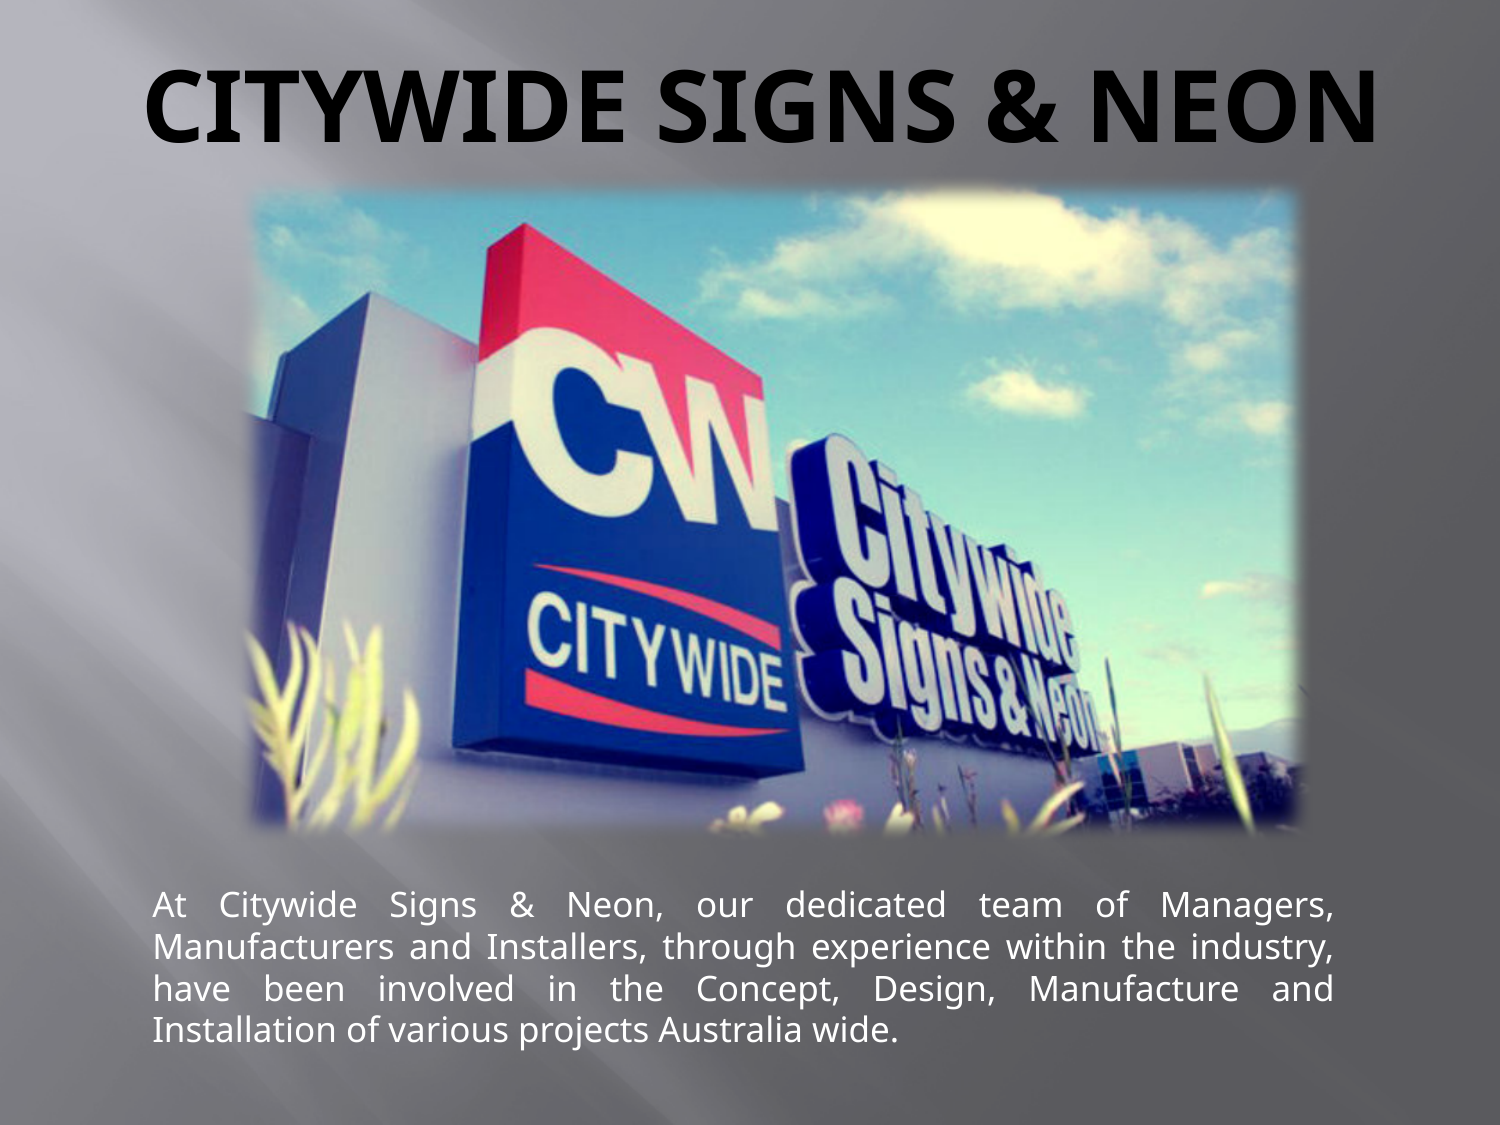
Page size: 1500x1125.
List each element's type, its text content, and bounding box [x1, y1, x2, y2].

picture [237, 174, 1313, 842]
title Citywide Signs & Neon [125, 24, 1400, 163]
subtitle At Citywide Signs & Neon, our dedicated team of Managers, Manufacturers and Installers, through experience within the industry, have been involved in the Concept, Design, Manufacture and Installation of various projects Australia wide. [137, 875, 1350, 1063]
